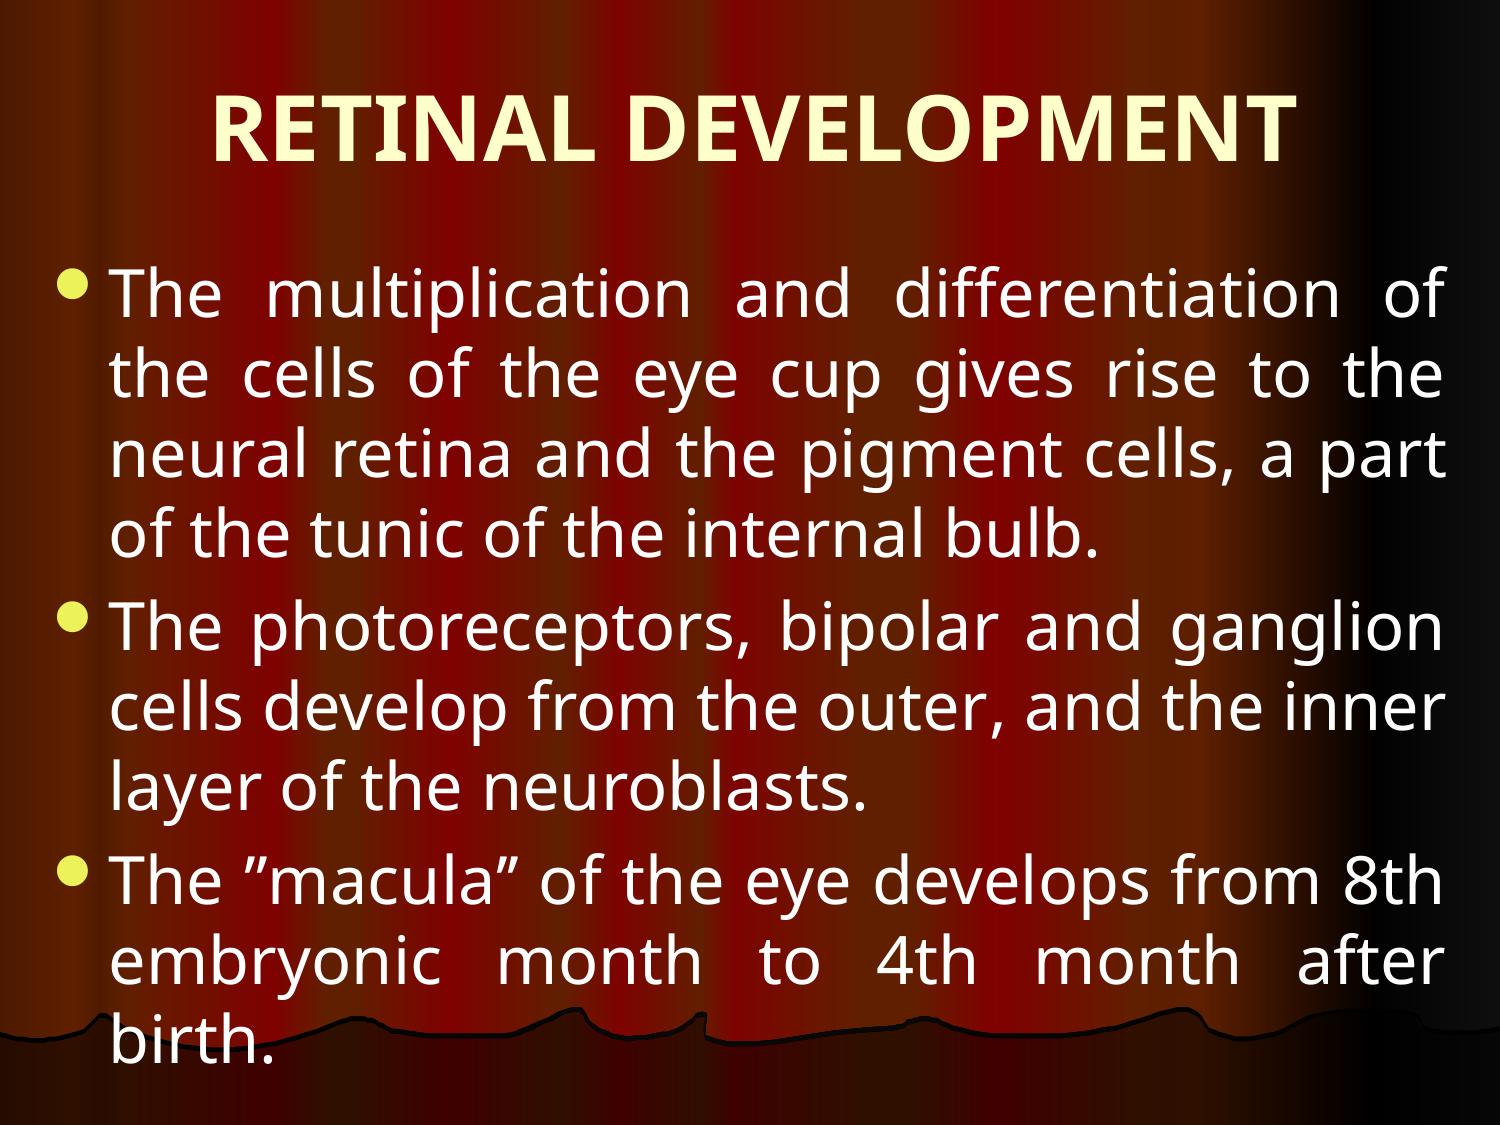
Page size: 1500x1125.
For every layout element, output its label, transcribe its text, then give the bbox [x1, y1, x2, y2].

title RETINAL DEVELOPMENT [78, 30, 1429, 219]
list The multiplication and differentiation of the cells of the eye cup gives rise to the neural retina and the pigment cells, a part of the tunic of the internal bulb. The photoreceptors, bipolar and ganglion cells develop from the outer, and the inner layer of the neuroblasts. The ’’macula’’ of the eye develops from 8th embryonic month to 4th month after birth. [37, 243, 1463, 987]
